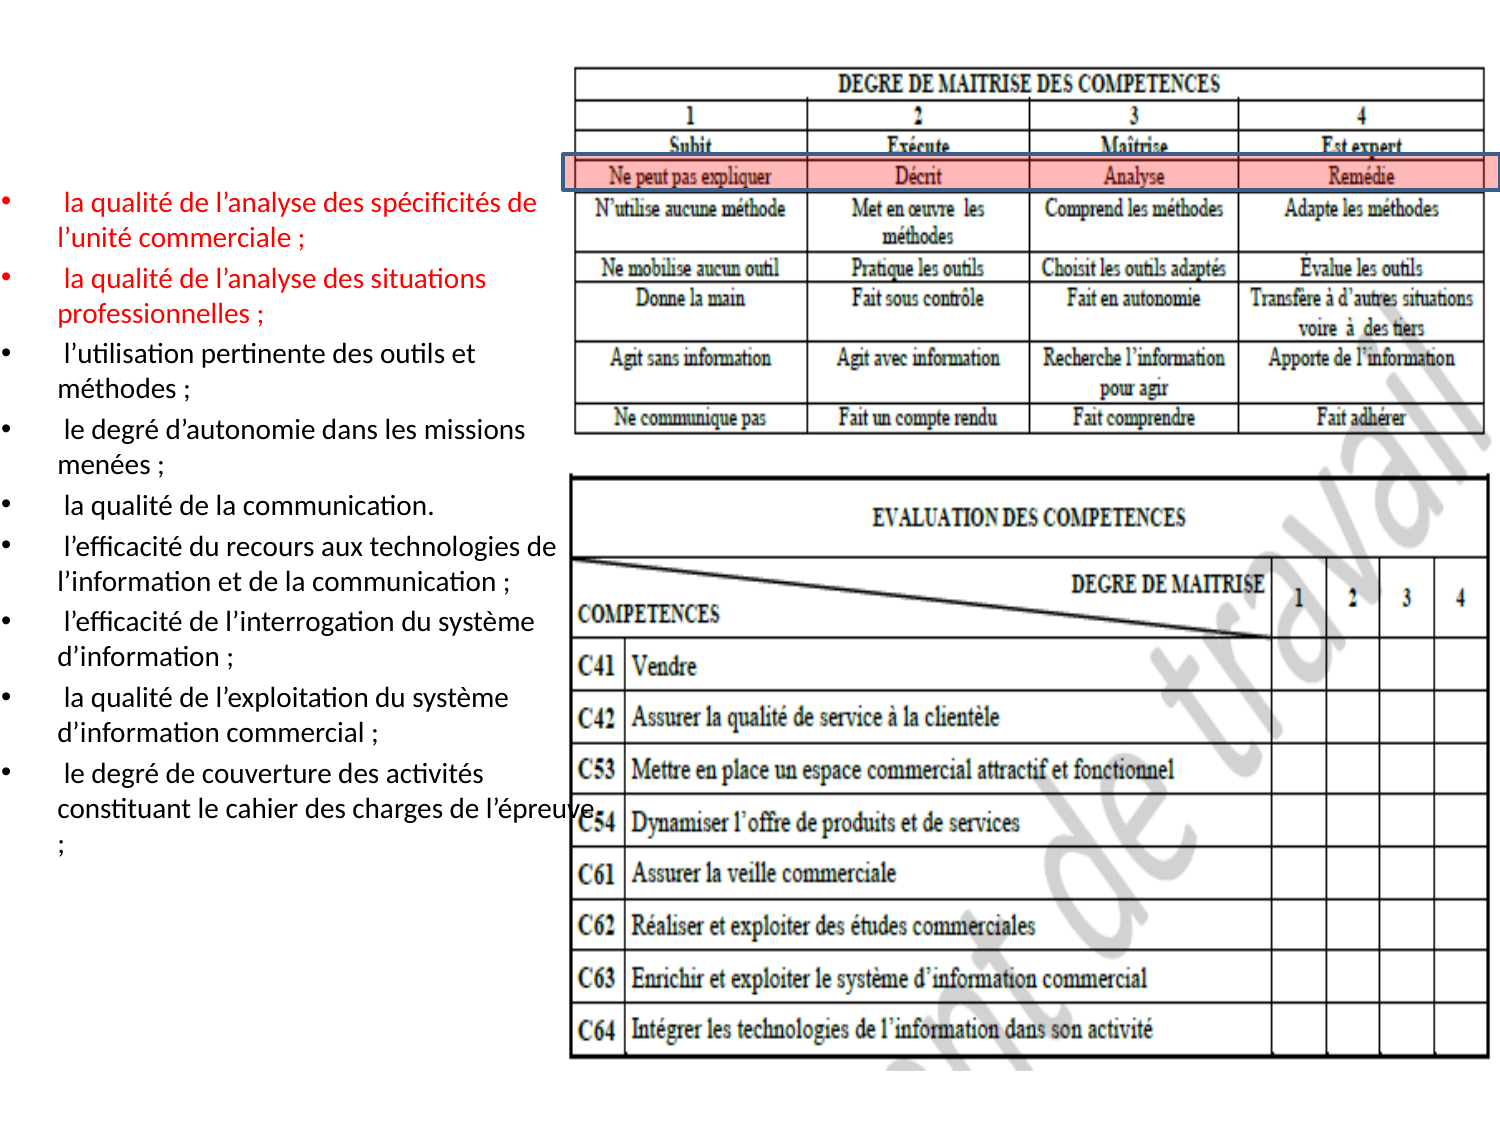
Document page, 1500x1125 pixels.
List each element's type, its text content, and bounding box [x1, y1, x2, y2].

picture [562, 54, 1500, 1071]
text_box la qualité de l’analyse des spécificités de l’unité commerciale ; la qualité de l’analyse des situations professionnelles ; l’utilisation pertinente des outils et méthodes ; le degré d’autonomie dans les missions menées ; la qualité de la communication. l’efficacité du recours aux technologies de l’information et de la communication ; l’efficacité de l’interrogation du système d’information ; la qualité de l’exploitation du système d’information commercial ; le degré de couverture des activités constituant le cahier des charges de l’épreuve ; [0, 175, 557, 867]
